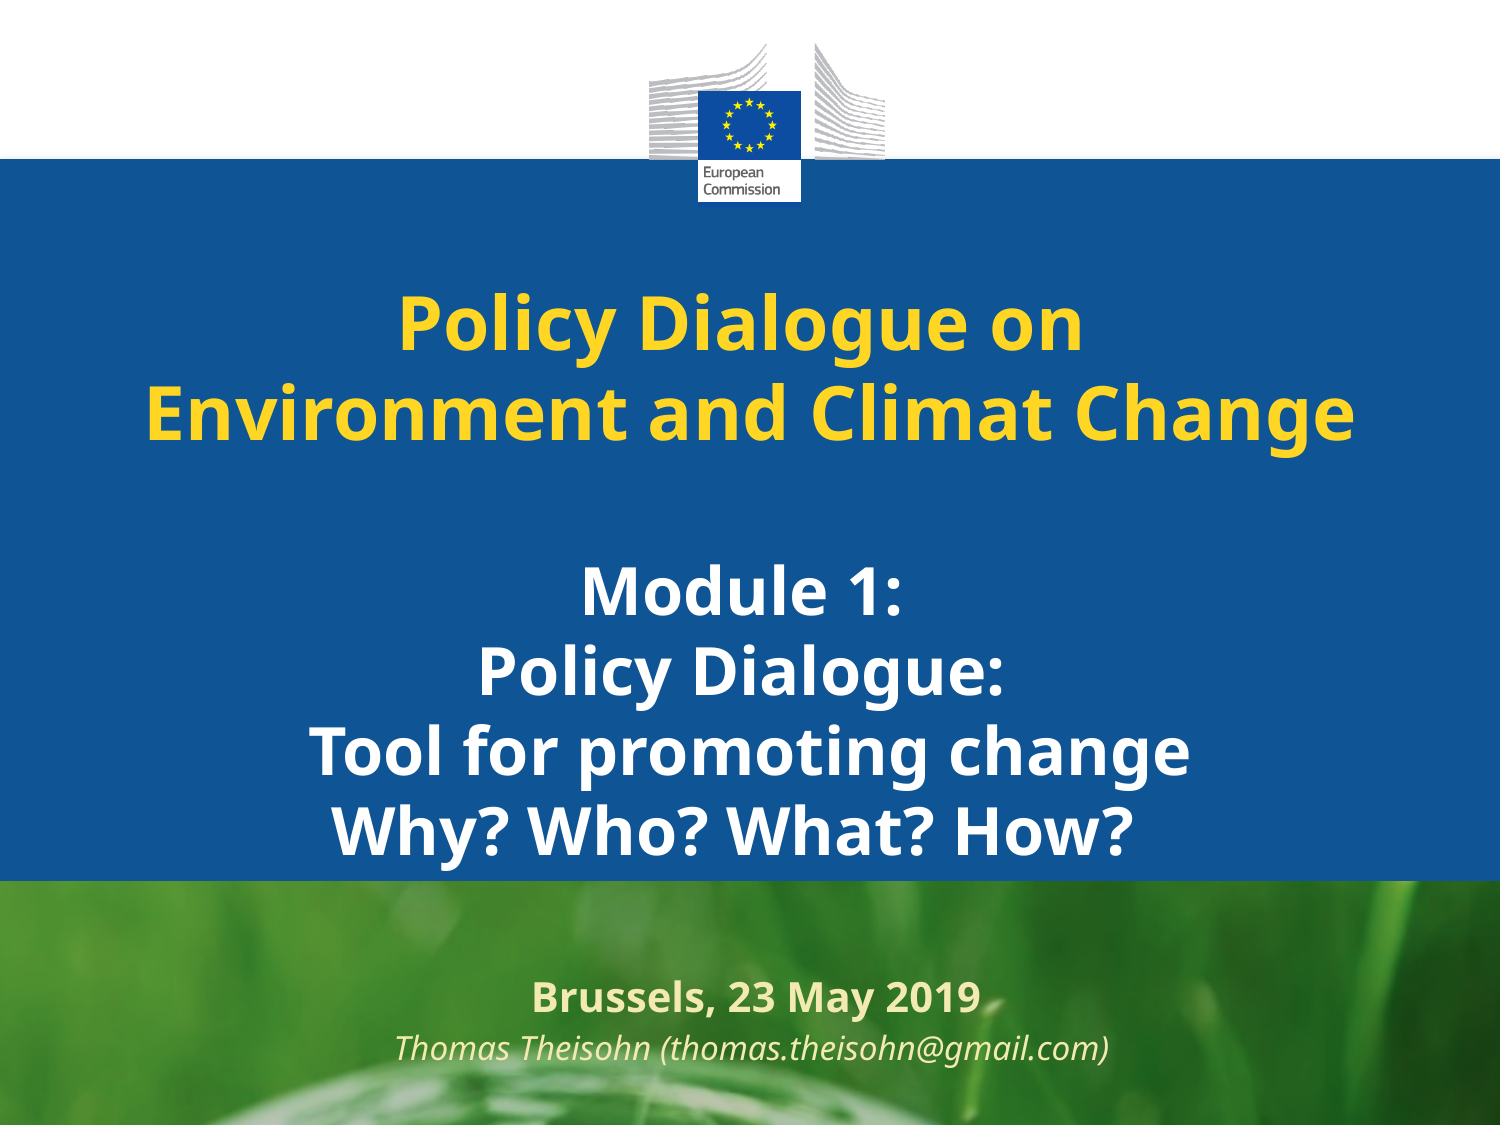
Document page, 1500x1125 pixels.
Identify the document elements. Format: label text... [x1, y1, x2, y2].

picture [0, 881, 1500, 1125]
text_box Module 1: Policy Dialogue: Tool for promoting change Why? Who? What? How? [29, 541, 1471, 876]
title Policy Dialogue on Environment and Climat Change [0, 263, 1500, 469]
